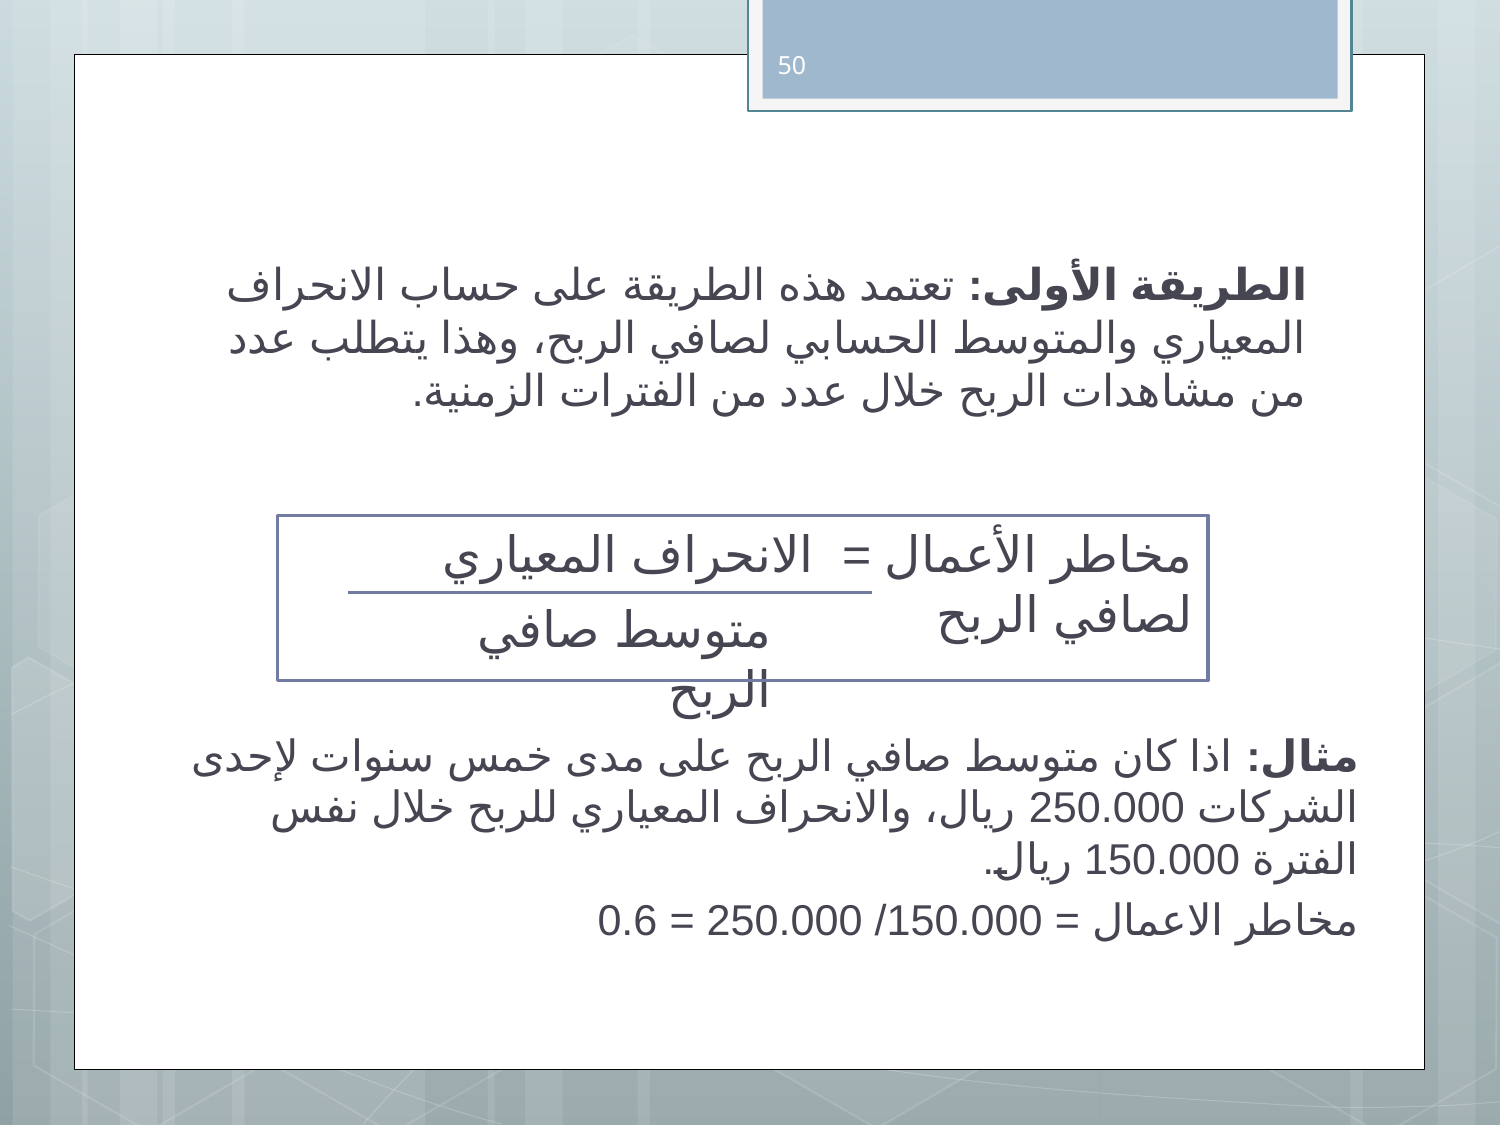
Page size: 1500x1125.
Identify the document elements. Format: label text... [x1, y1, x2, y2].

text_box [277, 514, 1209, 681]
text_box مثال: اذا كان متوسط صافي الربح على مدى خمس سنوات لإحدى الشركات 250.000 ريال، والانحراف المعياري للربح خلال نفس الفترة 150.000 ريال. مخاطر الاعمال = 150.000/ 250.000 = 0.6 [140, 720, 1385, 953]
slide_number 50 [762, 36, 982, 97]
list الطريقة الأولى: تعتمد هذه الطريقة على حساب الانحراف المعياري والمتوسط الحسابي لصافي الربح، وهذا يتطلب عدد من مشاهدات الربح خلال عدد من الفترات الزمنية. [192, 249, 1333, 476]
